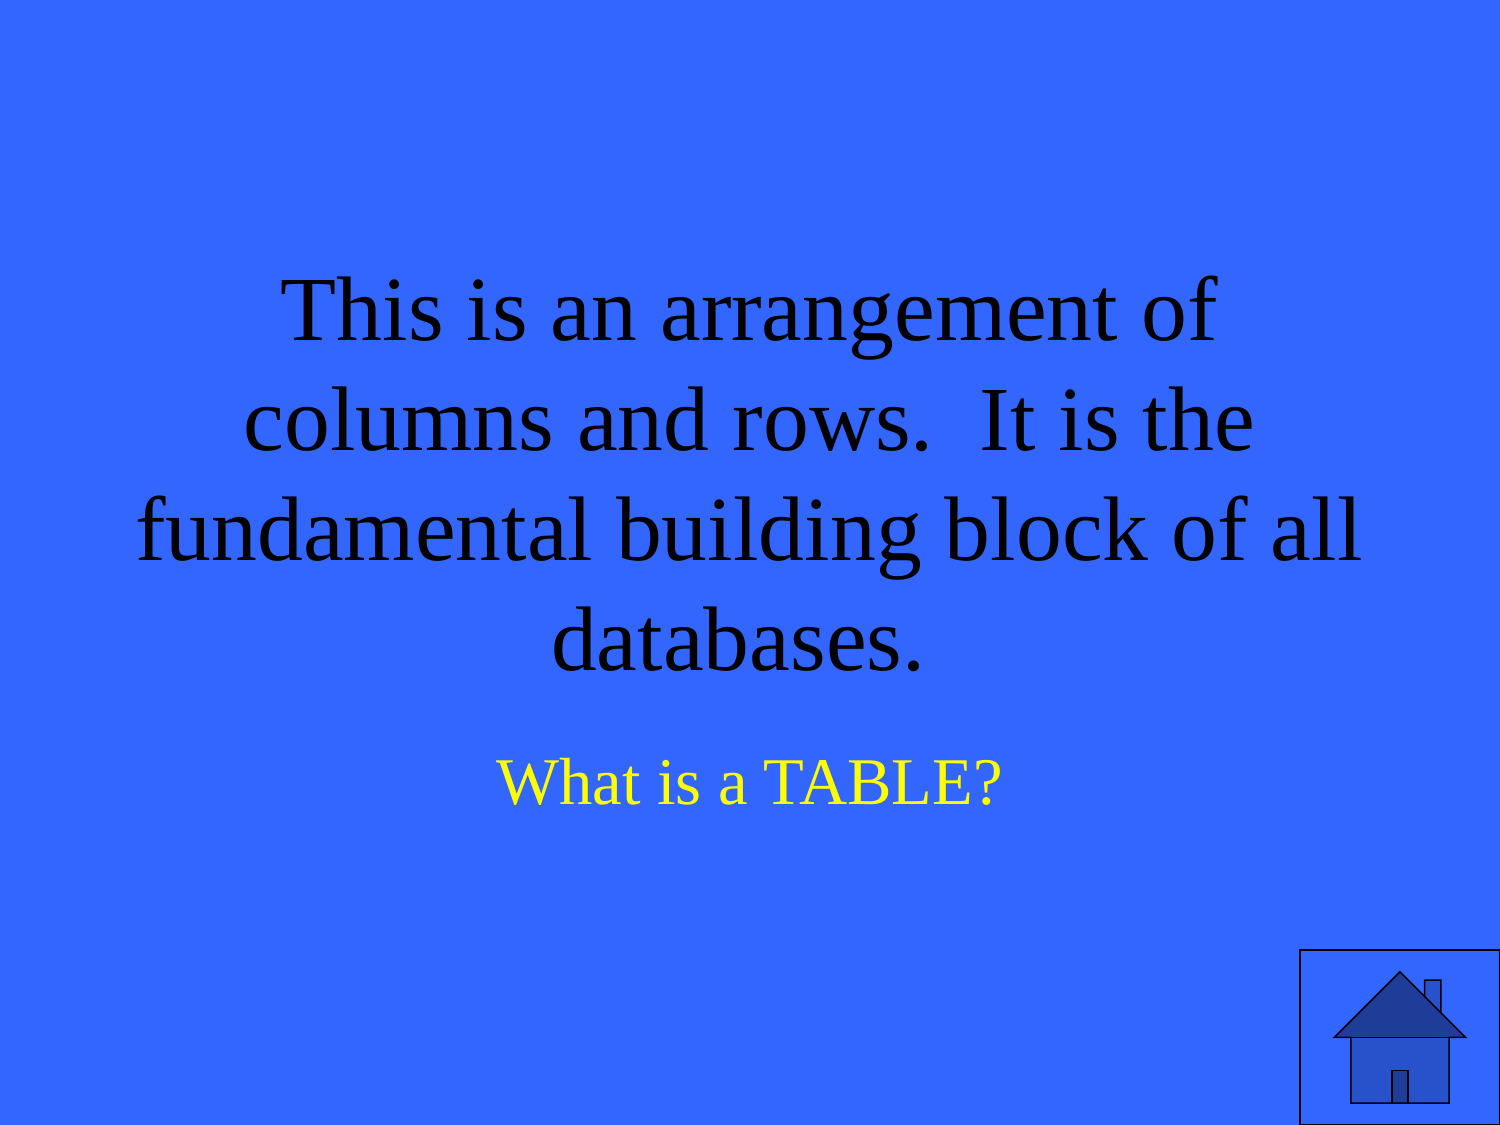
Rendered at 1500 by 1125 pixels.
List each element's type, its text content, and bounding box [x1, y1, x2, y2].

text_box [237, 563, 1263, 625]
subtitle What is a TABLE? [224, 637, 1276, 926]
text_box [1299, 950, 1500, 1125]
title This is an arrangement of columns and rows. It is the fundamental building block of all databases. [112, 374, 1388, 563]
